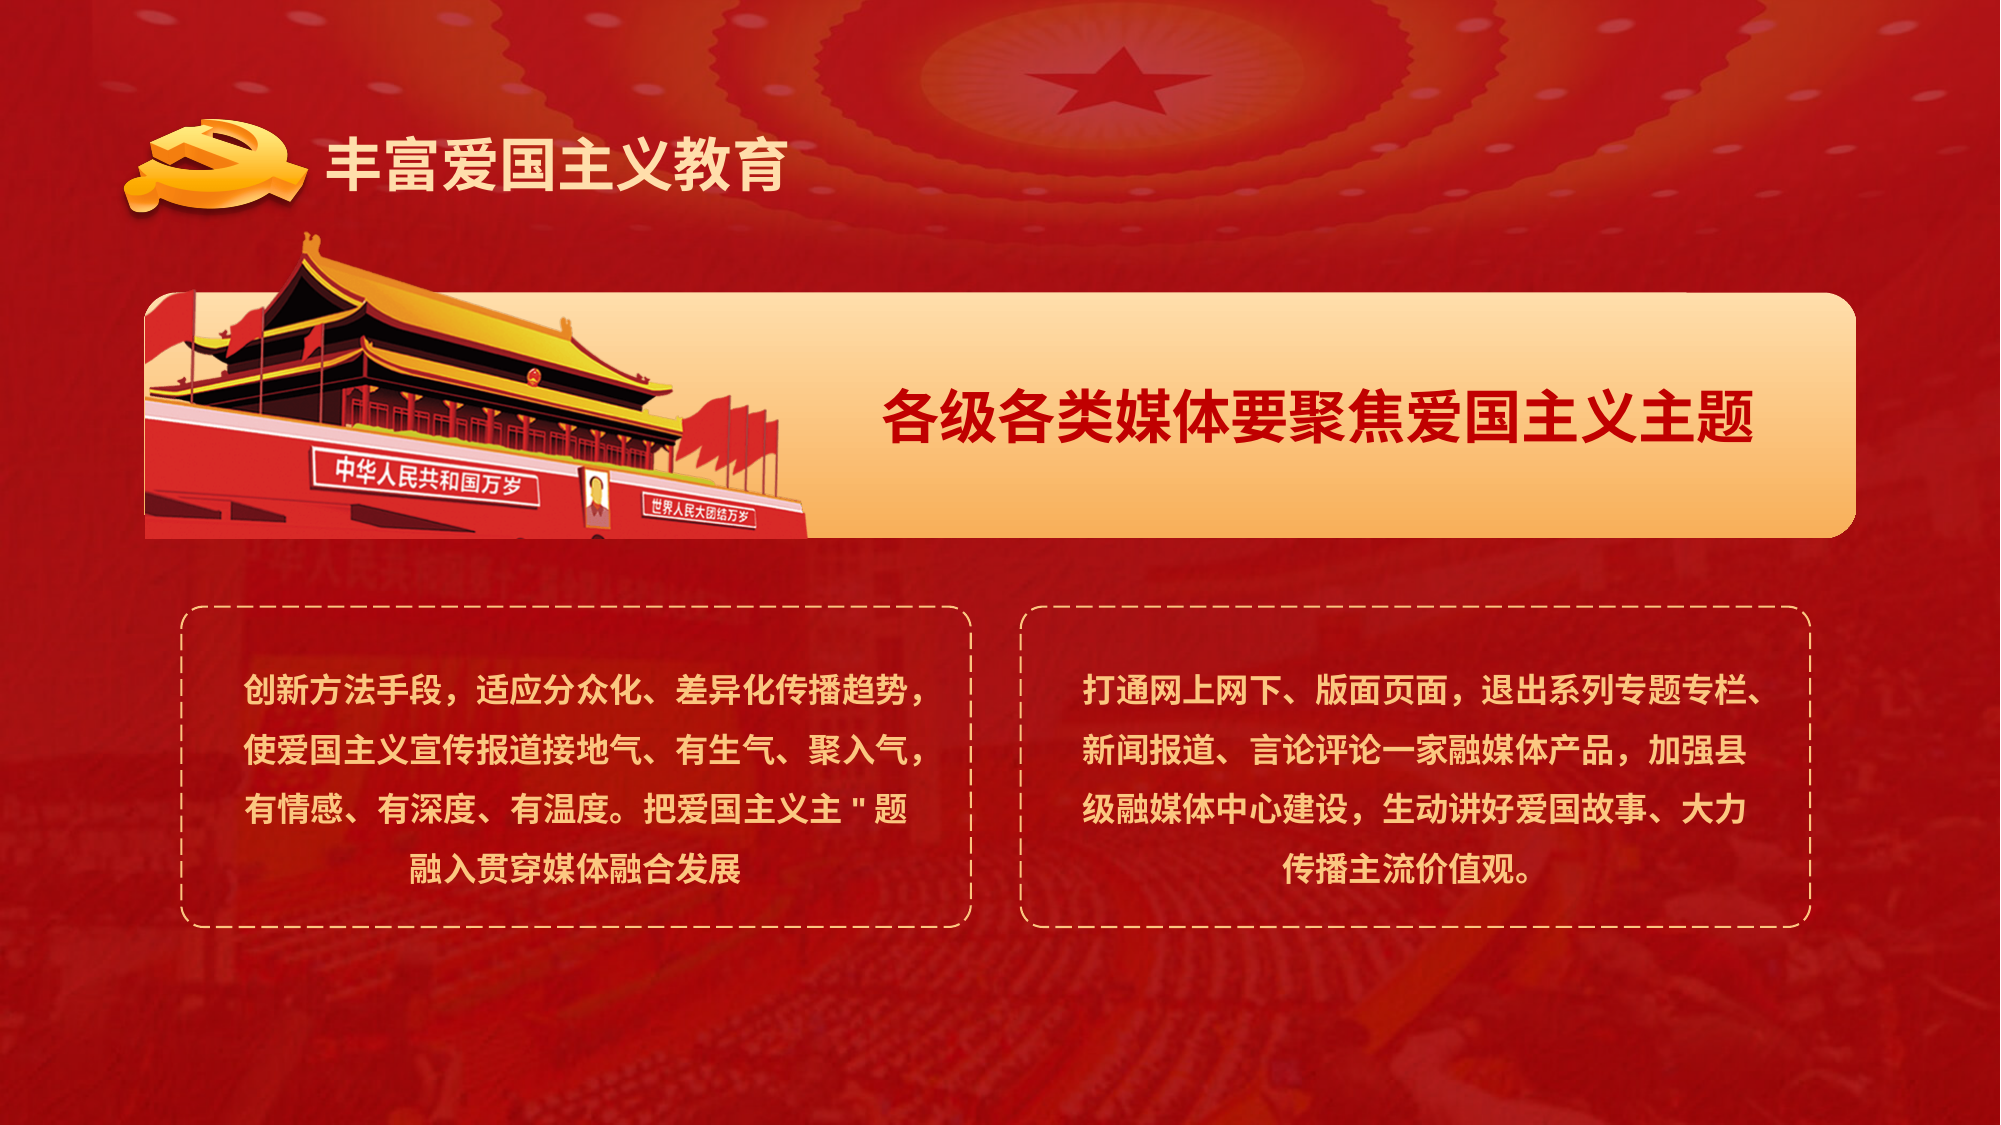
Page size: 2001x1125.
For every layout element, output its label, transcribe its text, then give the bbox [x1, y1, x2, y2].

picture [123, 119, 309, 219]
text_box 丰富爱国主义教育 [309, 120, 1363, 206]
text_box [143, 231, 1857, 539]
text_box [1020, 606, 1811, 927]
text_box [181, 606, 971, 927]
